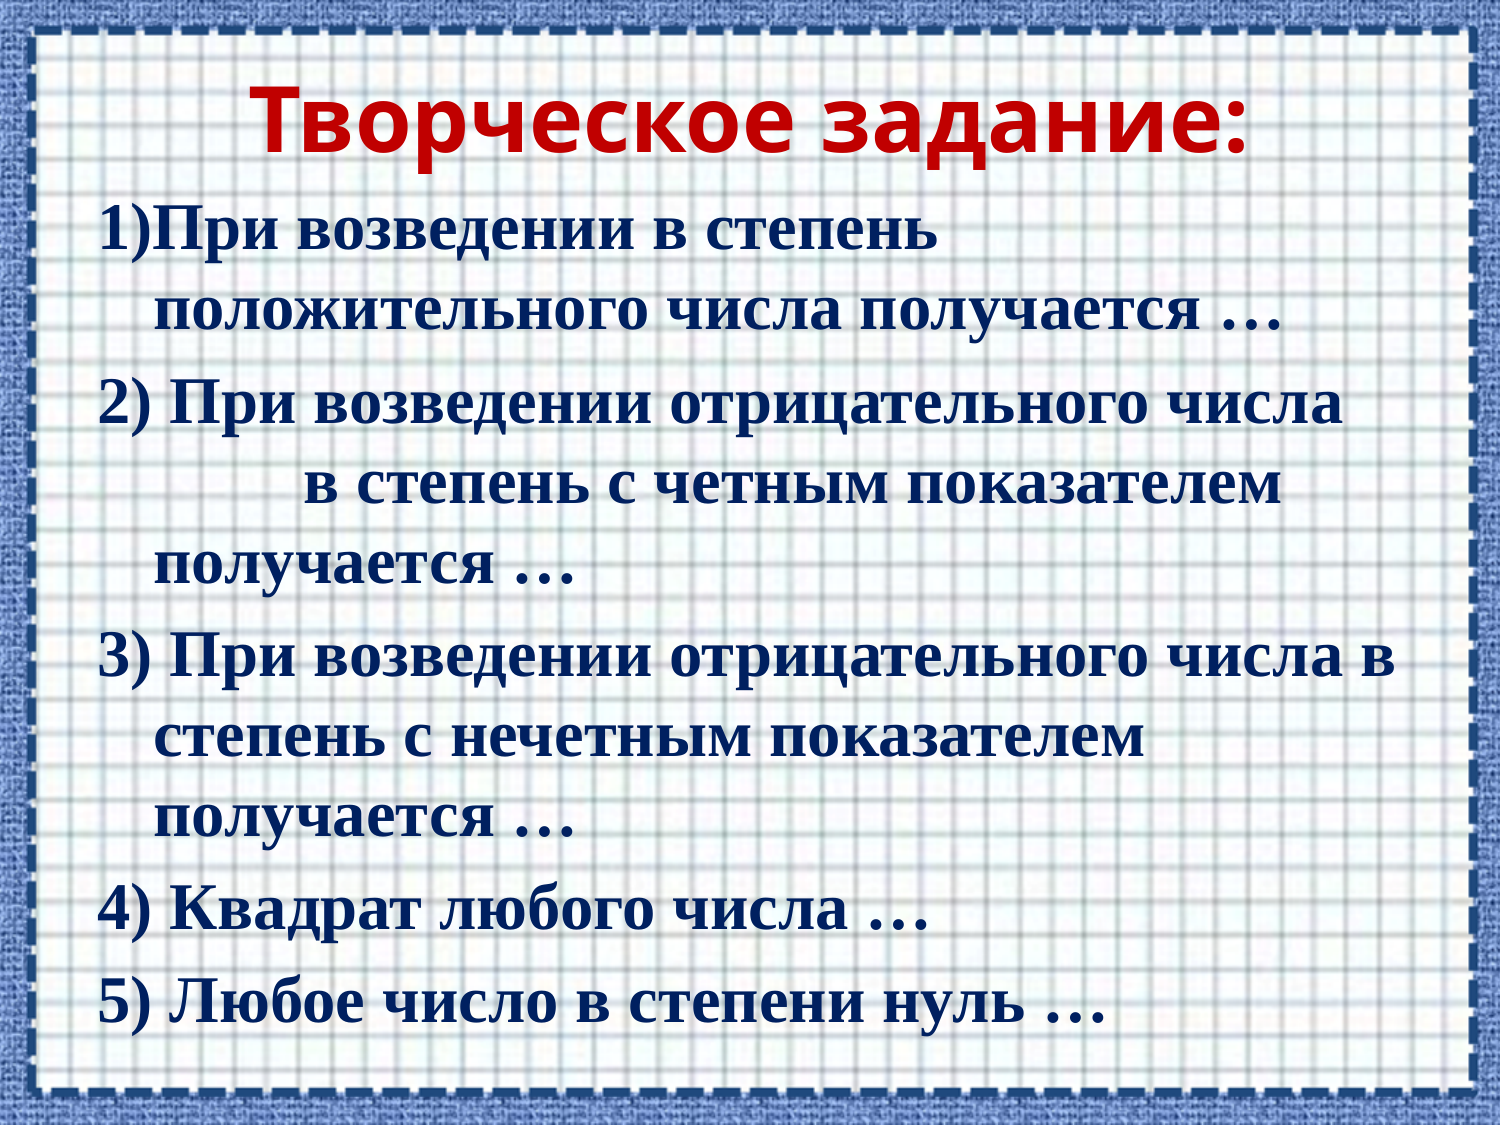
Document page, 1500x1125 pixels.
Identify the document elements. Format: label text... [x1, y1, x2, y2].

picture [0, 0, 1500, 1125]
title Творческое задание: [75, 0, 1425, 233]
list 1)При возведении в степень положительного числа получается … 2) При возведении отрицательного числа в степень с четным показателем получается … 3) При возведении отрицательного числа в степень с нечетным показателем получается … 4) Квадрат любого числа … 5) Любое число в степени нуль … [81, 175, 1466, 919]
